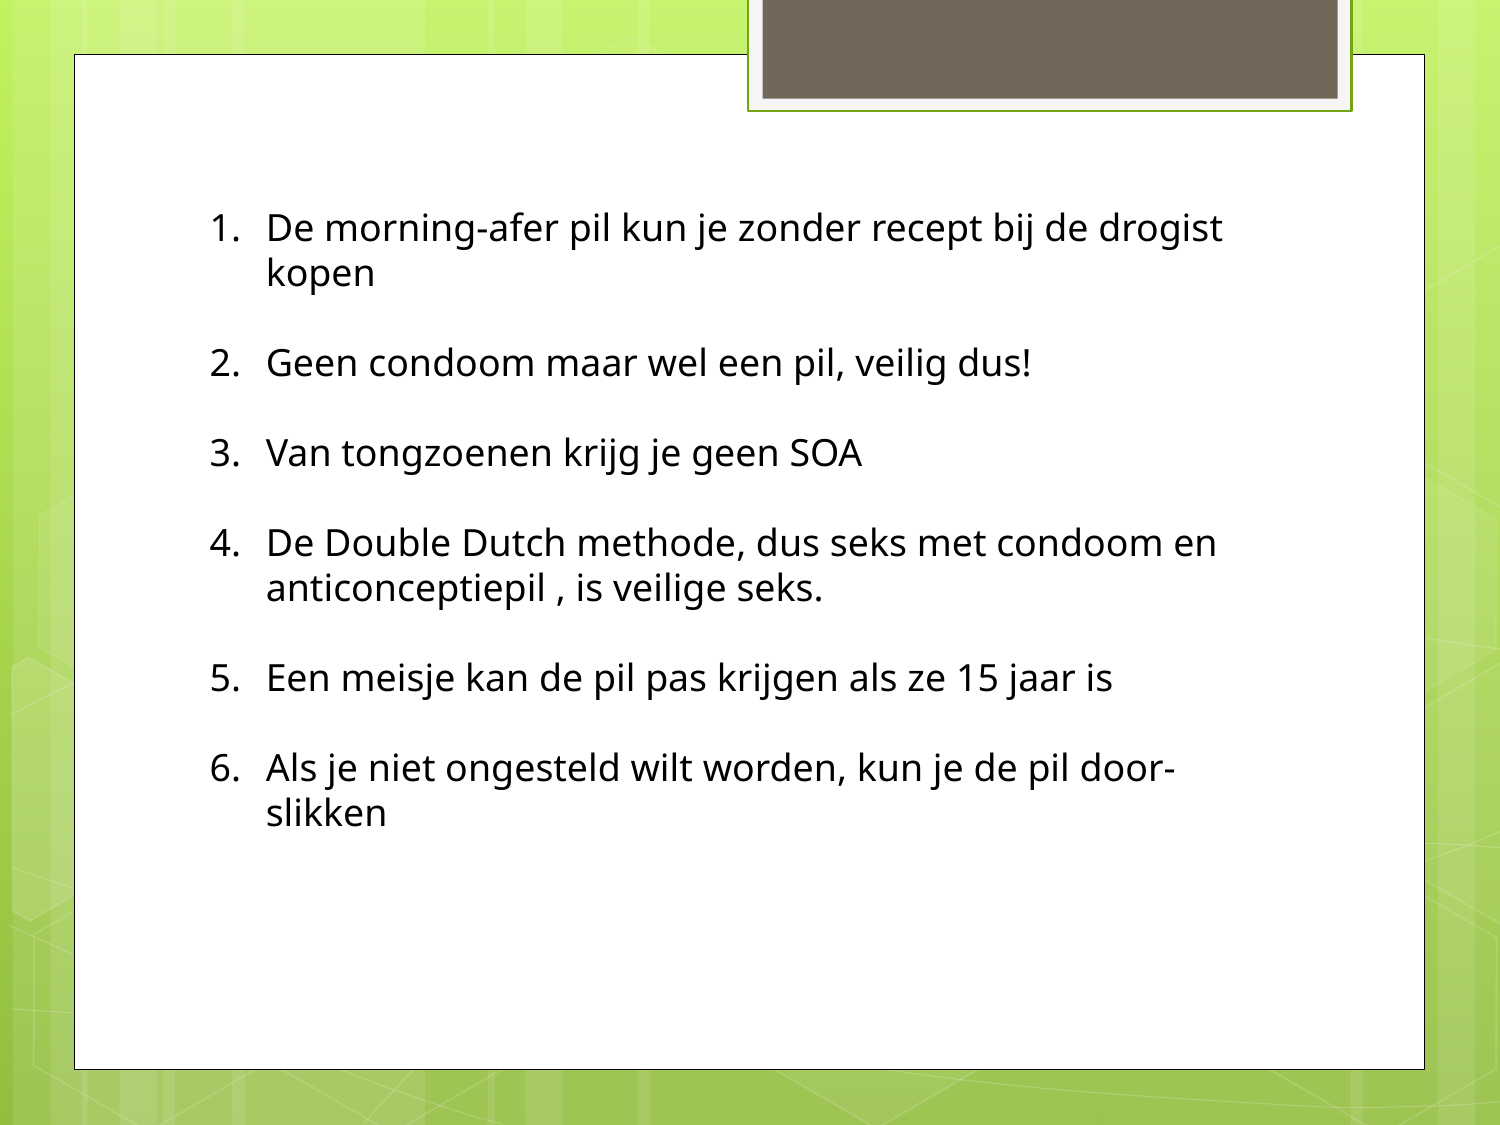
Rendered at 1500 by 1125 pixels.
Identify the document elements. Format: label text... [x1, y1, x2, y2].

text_box De morning-afer pil kun je zonder recept bij de drogist kopen Geen condoom maar wel een pil, veilig dus! Van tongzoenen krijg je geen SOA De Double Dutch methode, dus seks met condoom en anticonceptiepil , is veilige seks. Een meisje kan de pil pas krijgen als ze 15 jaar is Als je niet ongesteld wilt worden, kun je de pil door-slikken [194, 196, 1247, 841]
